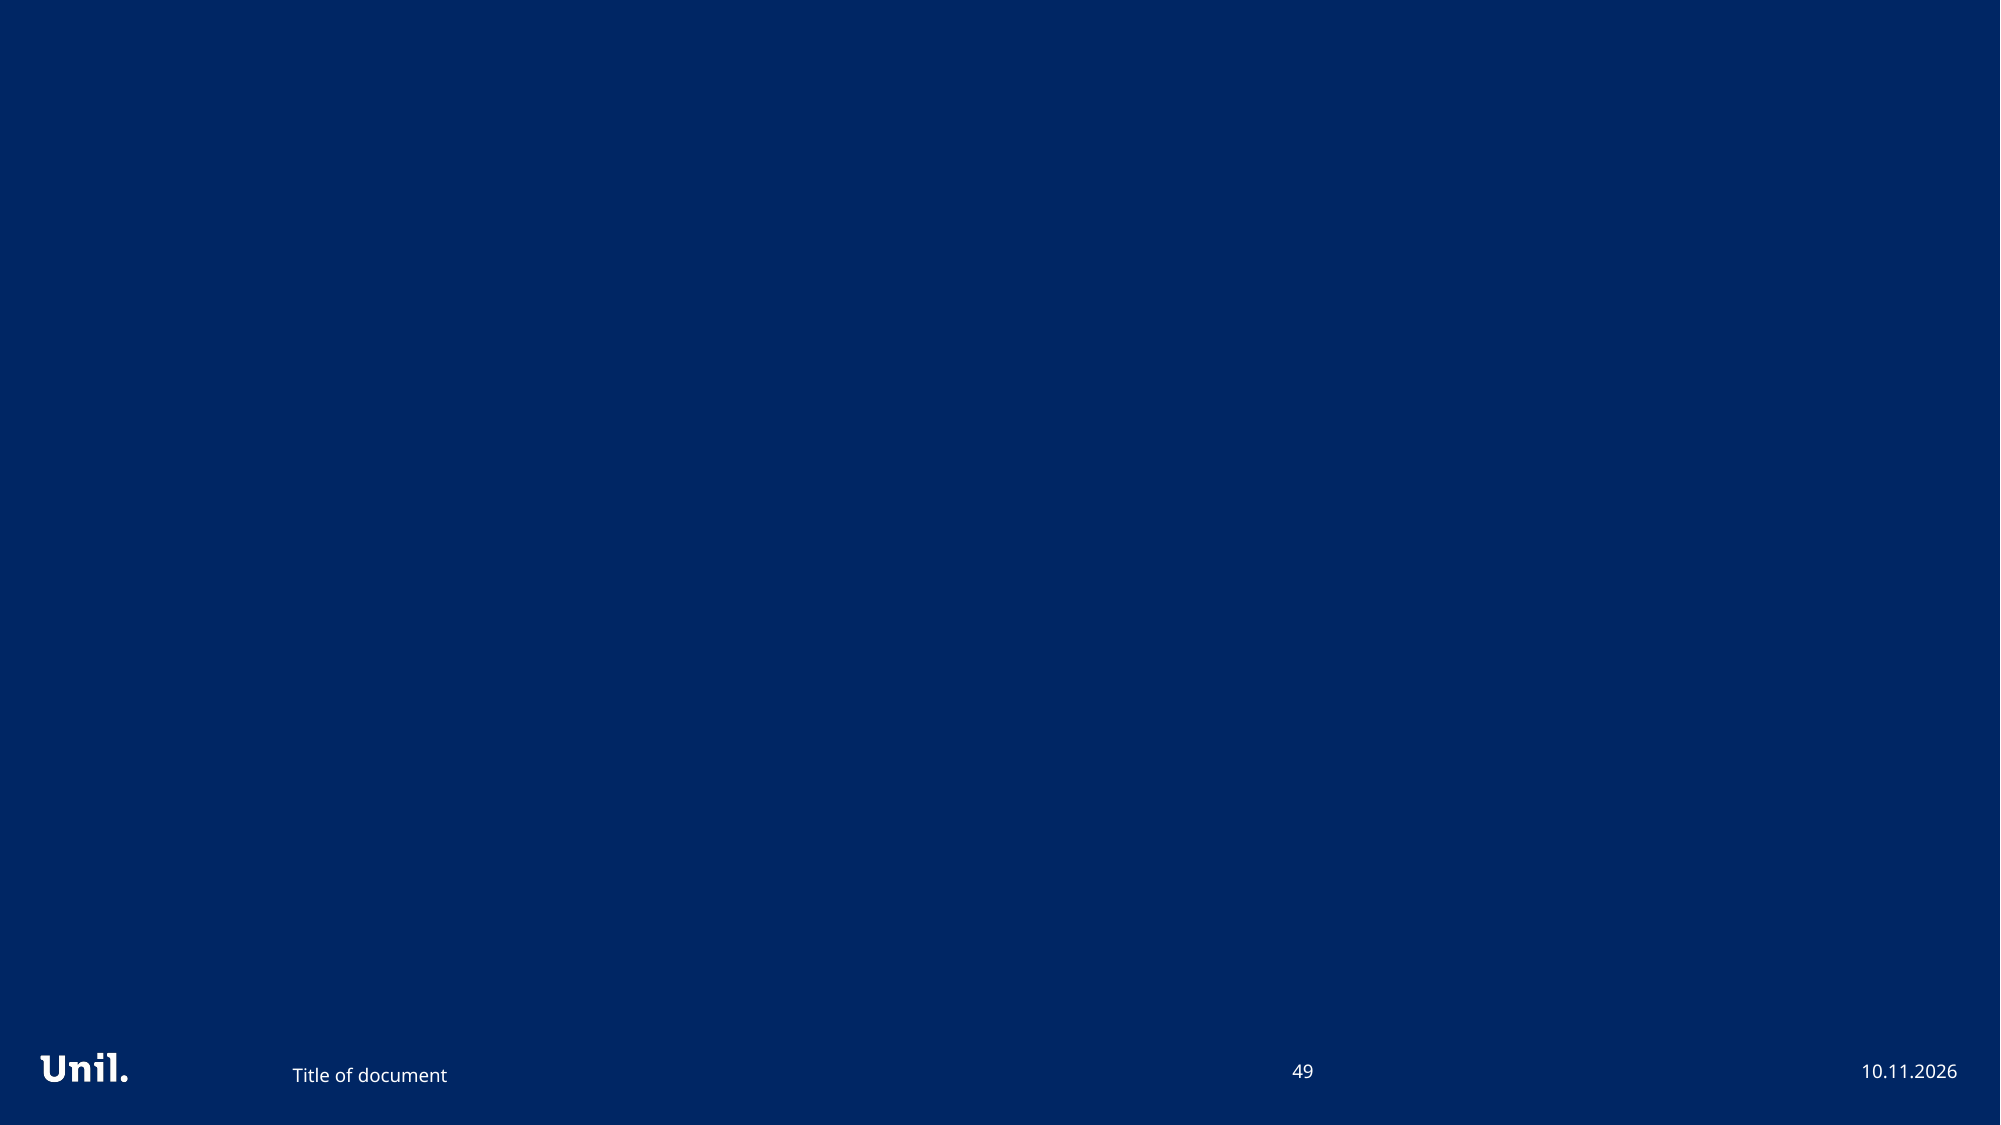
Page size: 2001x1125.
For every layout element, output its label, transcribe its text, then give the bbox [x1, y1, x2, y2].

footer Title of document [292, 1011, 1048, 1087]
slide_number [1789, 1026, 1958, 1086]
picture [27, 1042, 141, 1095]
slide_number 49 [1250, 1037, 1355, 1086]
